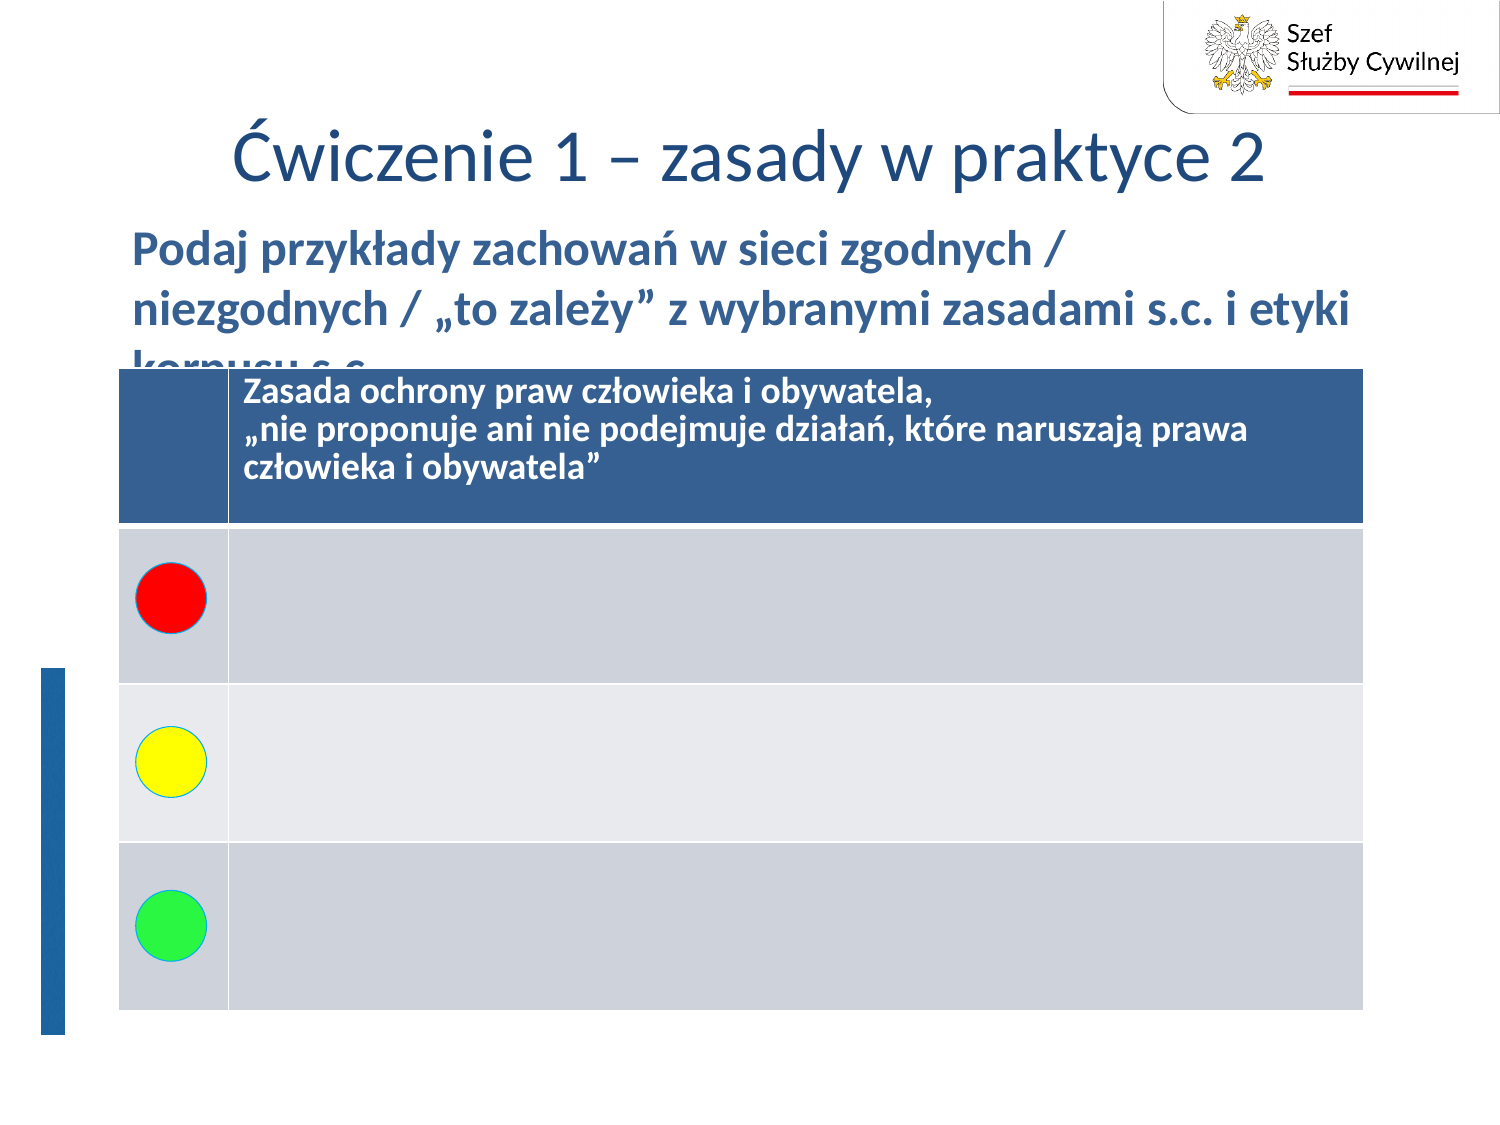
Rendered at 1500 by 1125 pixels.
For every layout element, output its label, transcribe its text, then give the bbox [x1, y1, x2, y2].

table_cell [119, 529, 228, 683]
table_cell [119, 843, 228, 1010]
table_cell [229, 685, 1363, 841]
text_box [133, 724, 209, 800]
text_box [133, 888, 209, 964]
table_header [119, 369, 228, 523]
title Ćwiczenie 1 – zasady w praktyce 2 [100, 99, 1400, 224]
table_cell [229, 843, 1363, 1010]
text_box [133, 560, 209, 636]
picture [41, 668, 65, 1035]
picture [1163, 0, 1500, 114]
table_cell [119, 685, 228, 841]
table_cell [229, 529, 1363, 683]
table_header Zasada ochrony praw człowieka i obywatela, „nie proponuje ani nie podejmuje działań, które naruszają prawa człowieka i obywatela” [229, 369, 1363, 523]
text_box Podaj przykłady zachowań w sieci zgodnych / niezgodnych / „to zależy” z wybranymi zasadami s.c. i etyki korpusu s.c. [117, 208, 1382, 403]
